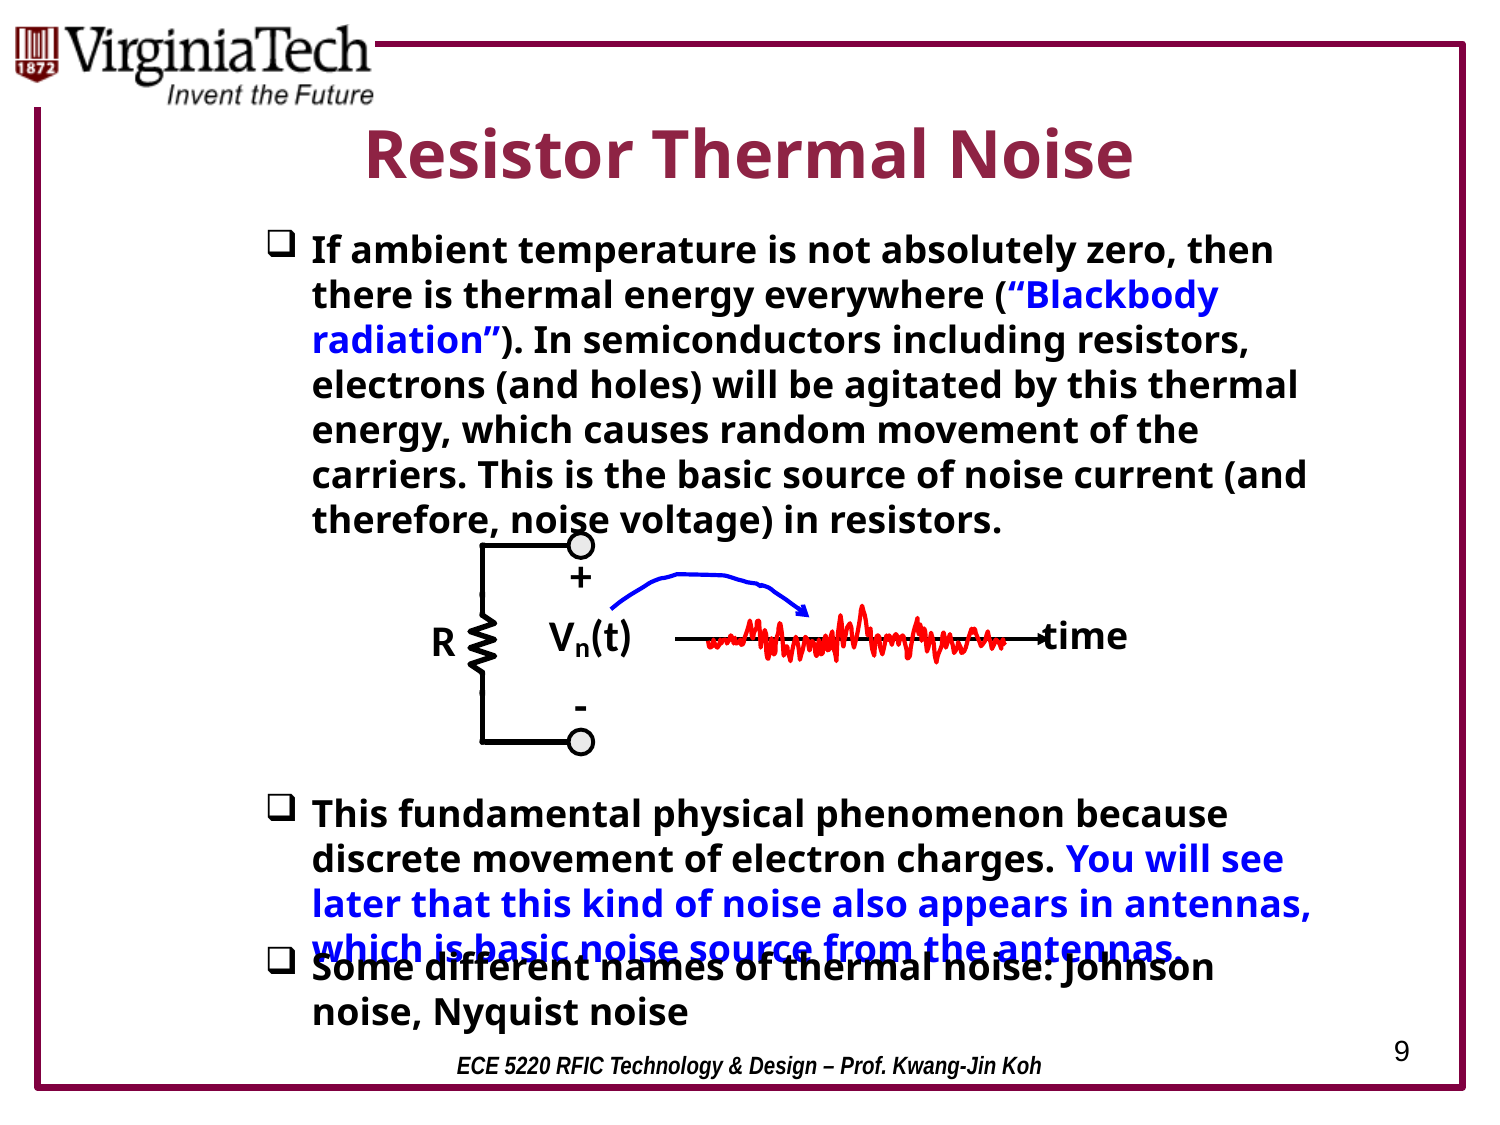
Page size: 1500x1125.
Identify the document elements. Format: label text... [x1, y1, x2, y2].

text_box [983, 629, 992, 638]
text_box [643, 572, 810, 618]
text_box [424, 524, 639, 763]
text_box [796, 648, 840, 664]
text_box [932, 648, 948, 665]
text_box If ambient temperature is not absolutely zero, then there is thermal energy everywhere (“Blackbody radiation”). In semiconductors including resistors, electrons (and holes) will be agitated by this thermal energy, which causes random movement of the carriers. This is the basic source of noise current (and therefore, noise voltage) in resistors. [249, 218, 1338, 549]
text_box [878, 648, 887, 657]
text_box [903, 648, 913, 661]
text_box [781, 648, 795, 664]
text_box [869, 648, 877, 658]
text_box Some different names of thermal noise: Johnson noise, Nyquist noise [249, 935, 1338, 1041]
text_box [966, 626, 981, 638]
text_box time [1026, 604, 1144, 665]
text_box This fundamental physical phenomenon because discrete movement of electron charges. You will see later that this kind of noise also appears in antennas, which is basic noise source from the antennas. [249, 782, 1338, 935]
text_box [822, 603, 882, 638]
text_box [722, 633, 738, 638]
title Resistor Thermal Noise [75, 104, 1425, 213]
text_box [910, 615, 935, 638]
text_box [764, 648, 778, 661]
text_box [951, 648, 968, 656]
slide_number 9 [1074, 1024, 1425, 1103]
text_box [883, 631, 906, 638]
text_box [924, 648, 931, 654]
text_box [739, 618, 785, 638]
picture [15, 24, 375, 107]
text_box [940, 630, 953, 638]
